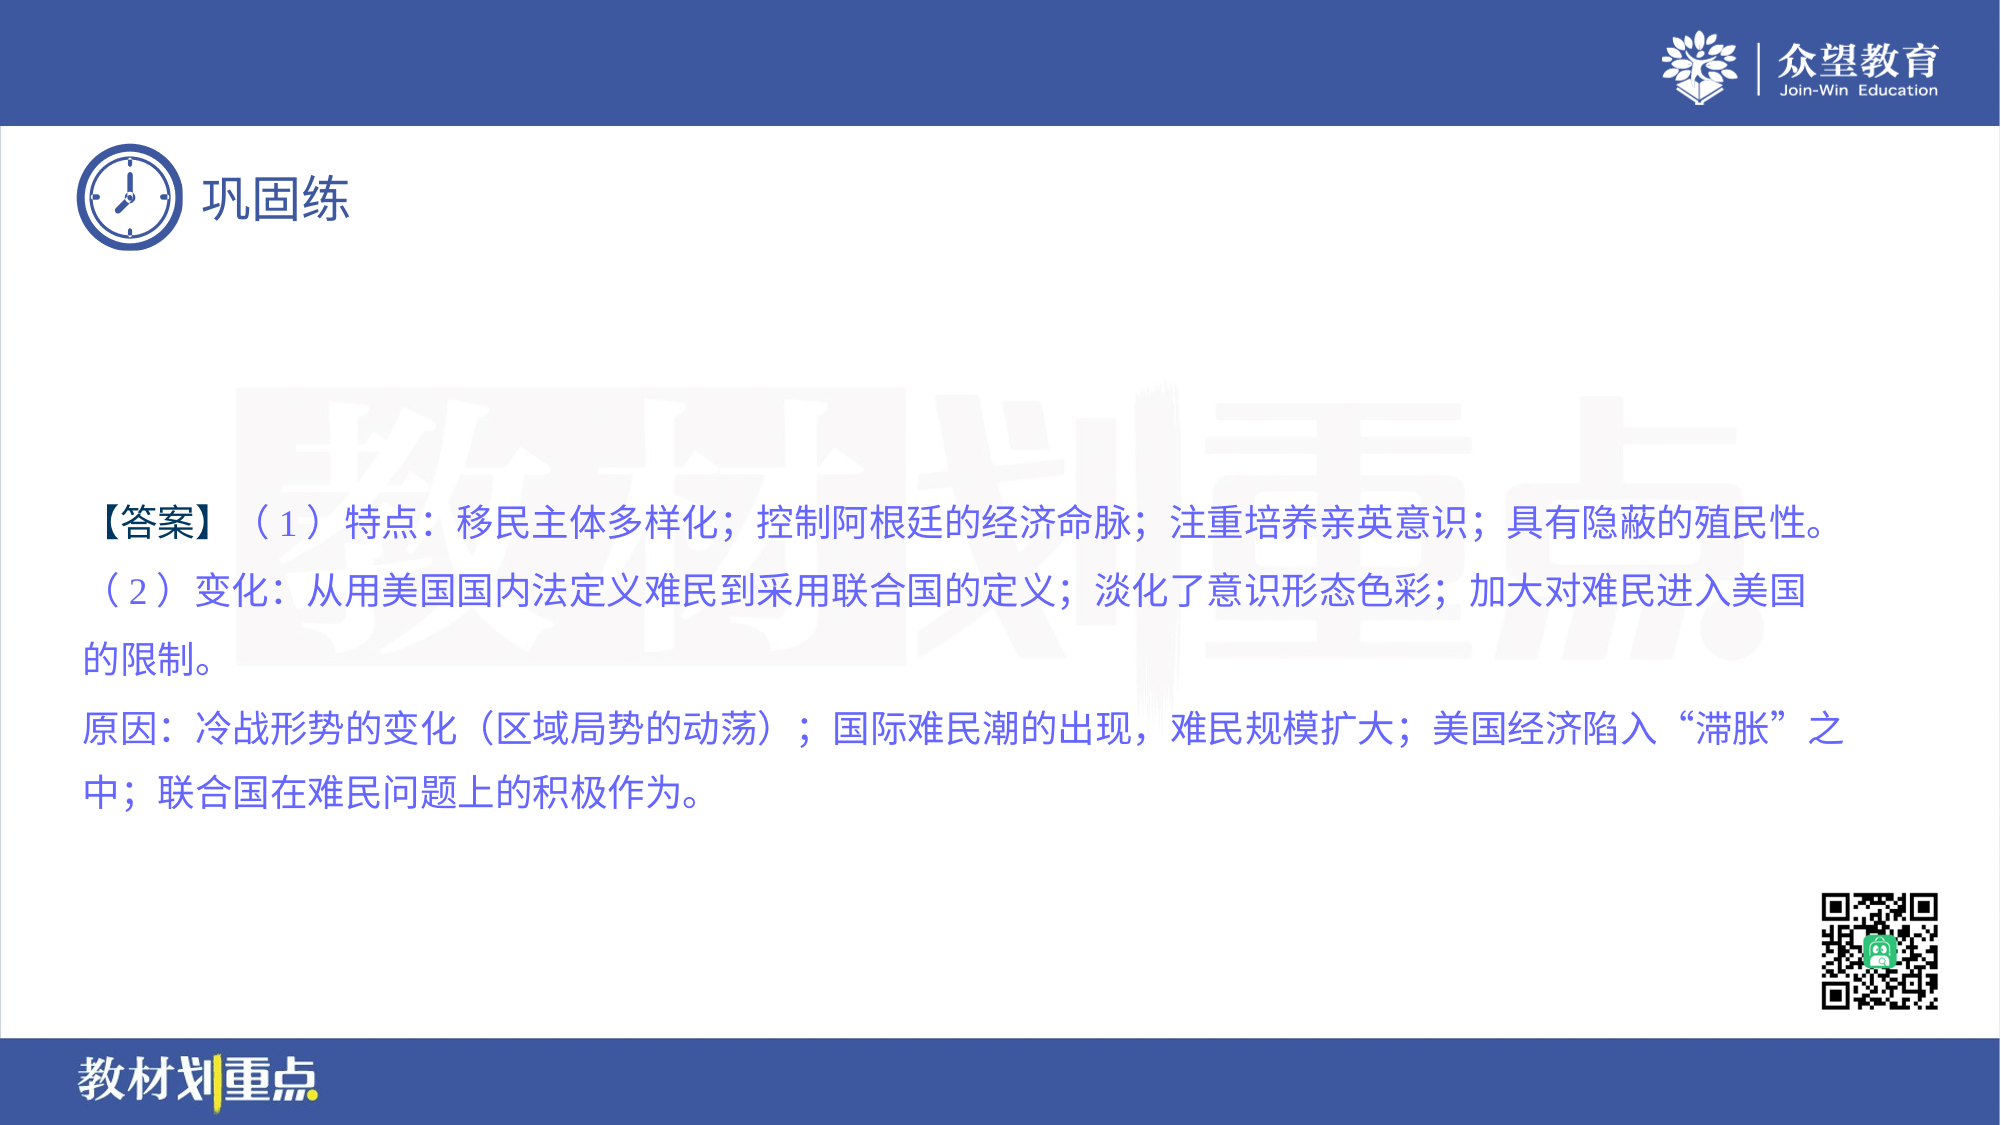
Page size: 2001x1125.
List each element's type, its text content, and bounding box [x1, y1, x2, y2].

text_box 【答案】（1）特点：移民主体多样化；控制阿根廷的经济命脉；注重培养亲英意识；具有隐蔽的殖民性。 （2）变化：从用美国国内法定义难民到采用联合国的定义；淡化了意识形态色彩；加大对难民进入美国 的限制。 原因：冷战形势的变化（区域局势的动荡）；国际难民潮的出现，难民规模扩大；美国经济陷入“滞胀”之 中；联合国在难民问题上的积极作为。 [82, 474, 1817, 808]
picture [0, 0, 2000, 1125]
